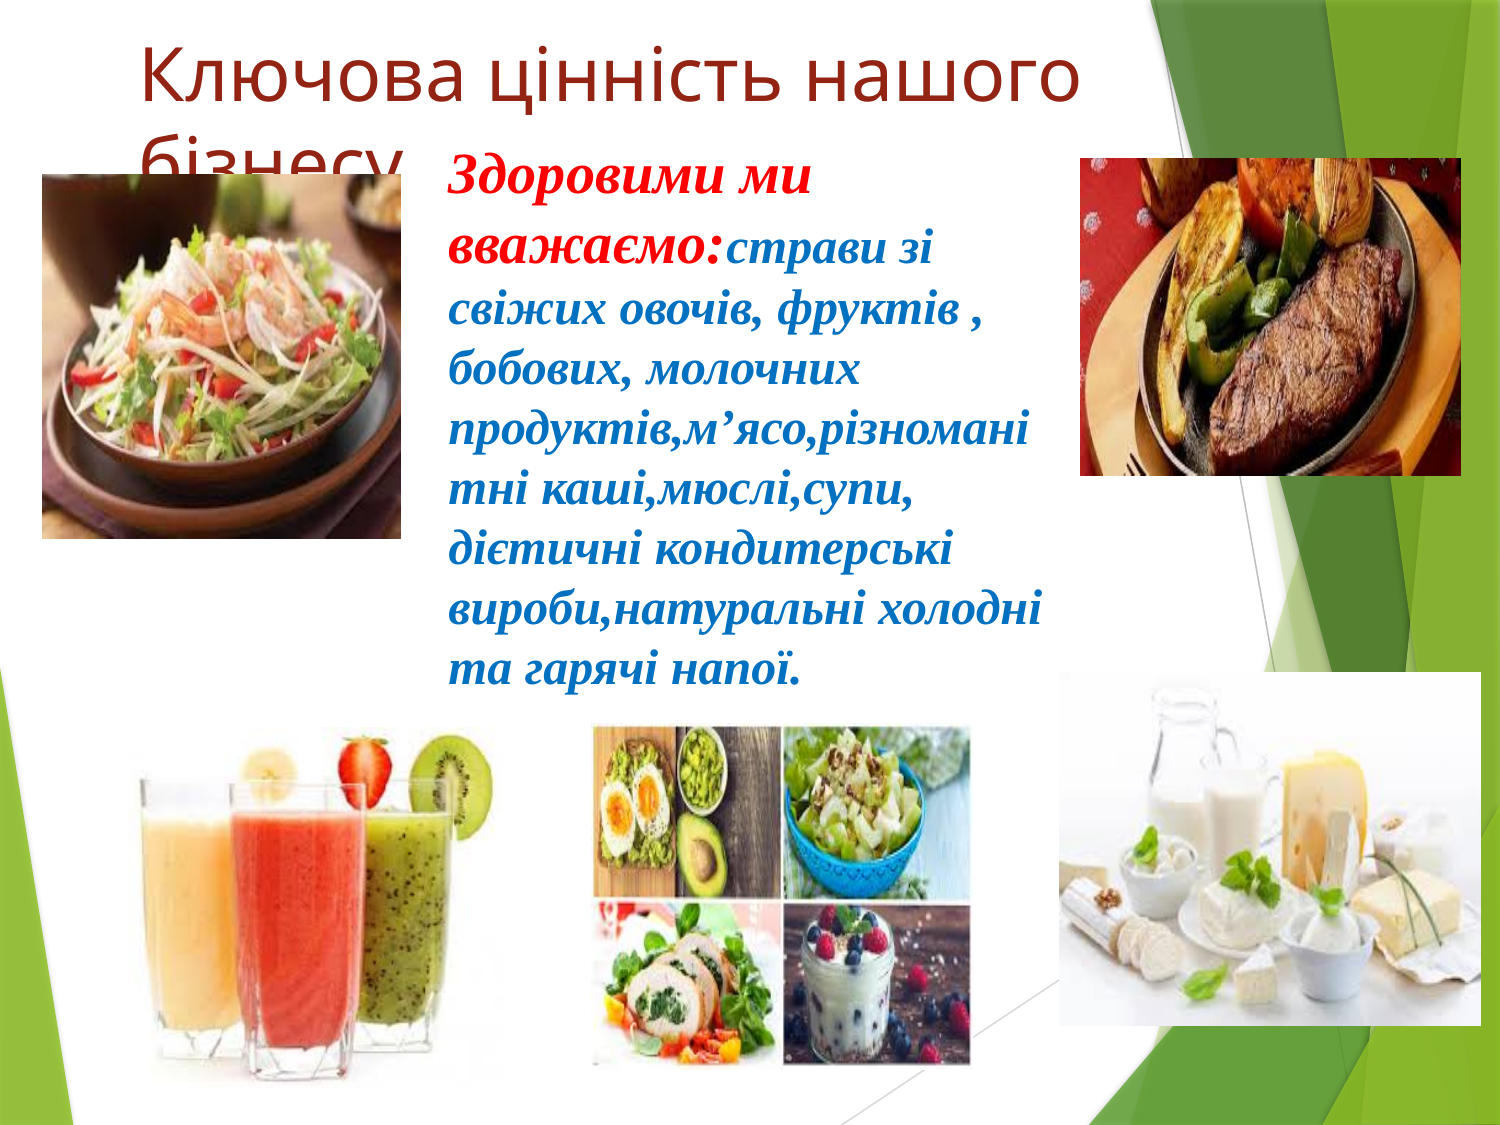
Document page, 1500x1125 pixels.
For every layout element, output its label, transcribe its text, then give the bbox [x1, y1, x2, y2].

picture [1079, 157, 1461, 477]
picture [42, 174, 402, 540]
picture [1059, 672, 1482, 1026]
picture [591, 722, 973, 1070]
list Здоровими ми вважаємо:страви зі свіжих овочів, фруктів , бобових, молочних продуктів,м’ясо,різноманітні каші,мюслі,супи, дієтичні кондитерські вироби,натуральні холодні та гарячі напої. [433, 127, 1084, 750]
picture [127, 727, 505, 1089]
title Ключова цінність нашого бізнесу [123, 19, 1365, 236]
